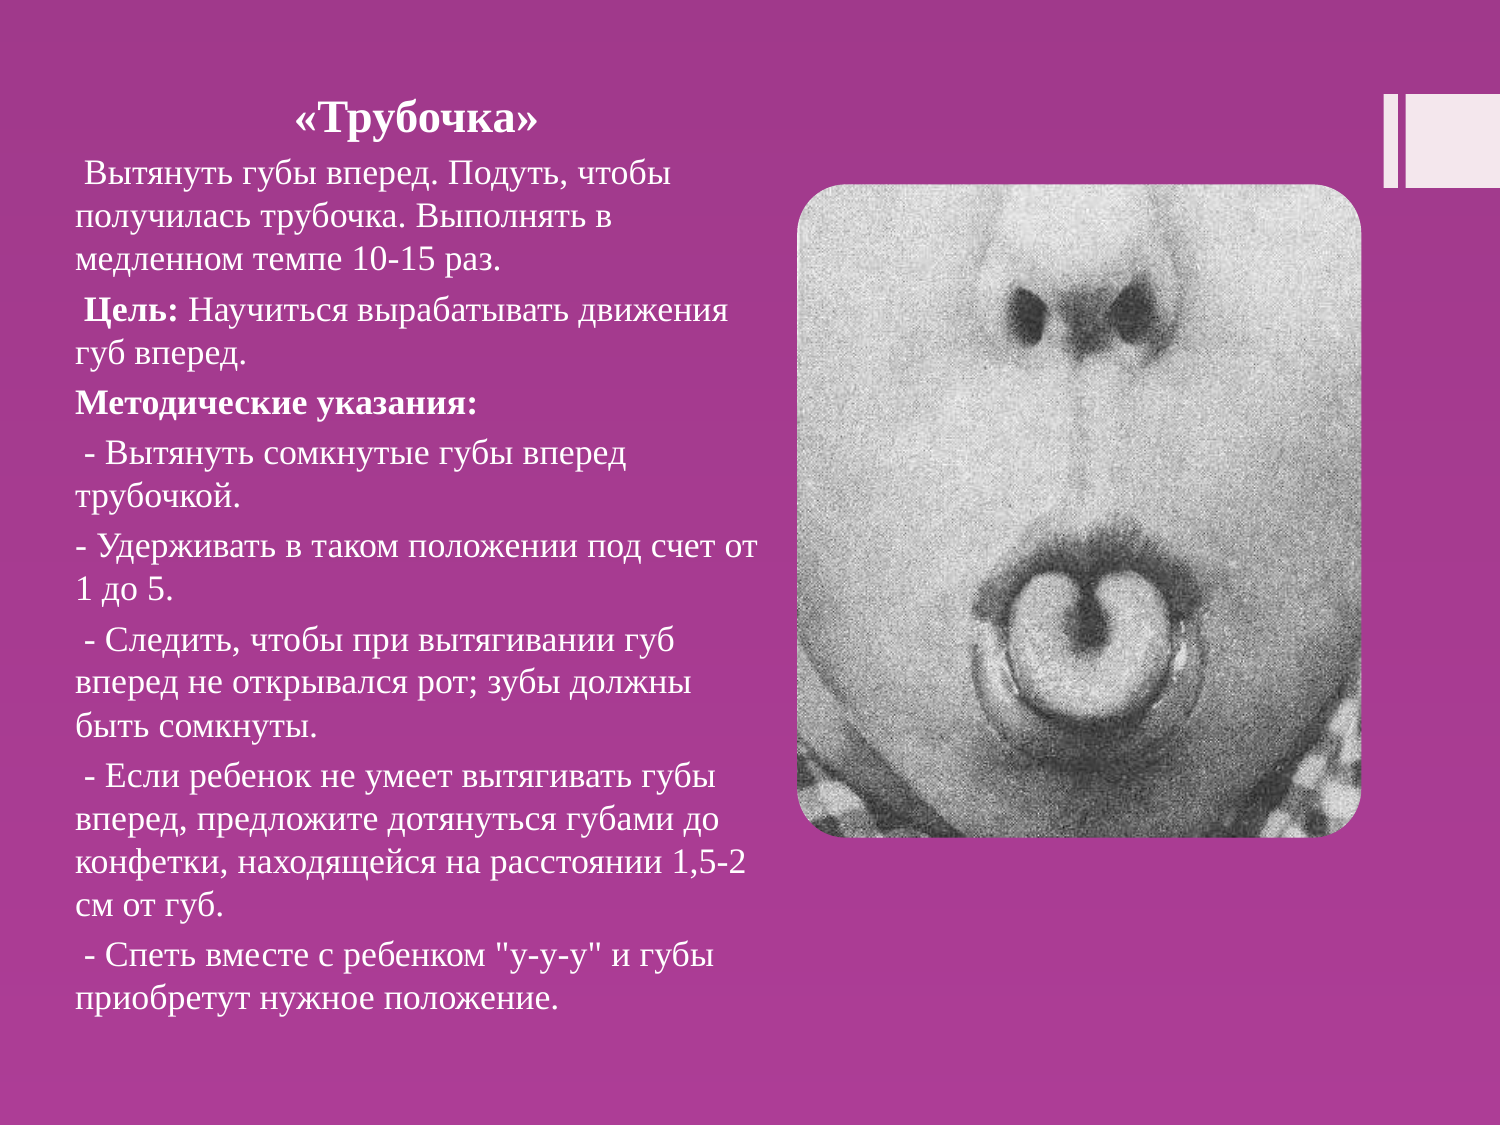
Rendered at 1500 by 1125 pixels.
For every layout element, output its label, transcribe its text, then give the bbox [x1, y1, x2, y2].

picture [796, 183, 1362, 839]
list «Трубочка» Вытянуть губы вперед. Подуть, чтобы получилась трубочка. Выполнять в медленном темпе 10-15 раз. Цель: Научиться вырабатывать движения губ вперед. Методические указания: - Вытянуть сомкнутые губы вперед трубочкой. - Удерживать в таком положении под счет от 1 до 5. - Следить, чтобы при вытягивании губ вперед не открывался рот; зубы должны быть сомкнуты. - Если ребенок не умеет вытягивать губы вперед, предложите дотянуться губами до конфетки, находящейся на расстоянии 1,5-2 см от губ. - Спеть вместе с ребенком "у-у-у" и губы приобретут нужное положение. [53, 78, 774, 1035]
